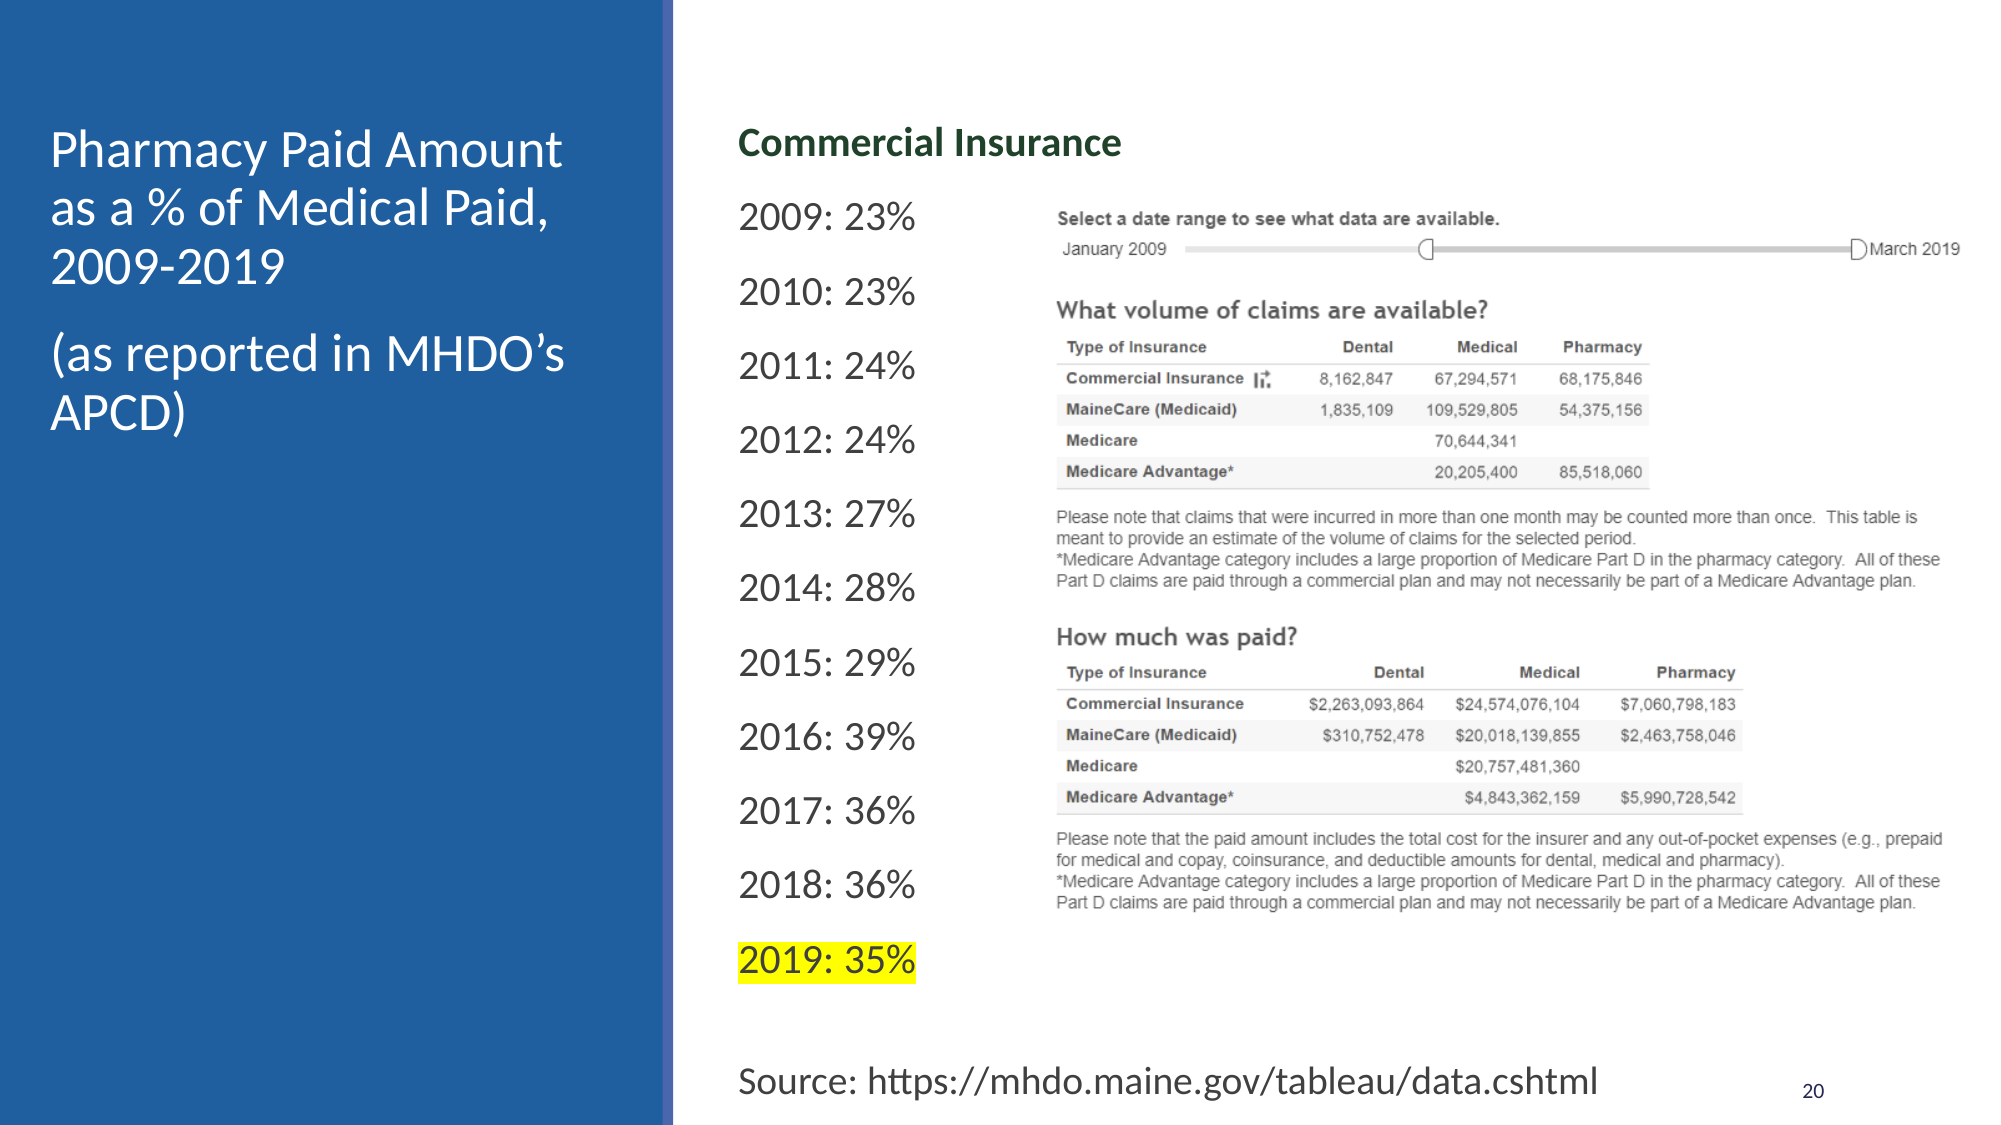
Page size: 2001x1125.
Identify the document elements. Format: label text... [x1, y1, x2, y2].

slide_number 20 [1624, 1059, 1840, 1120]
list Commercial Insurance 2009: 23% 2010: 23% 2011: 24% 2012: 24% 2013: 27% 2014: 28% 2015: 29% 2016: 39% 2017: 36% 2018: 36% 2019: 35% Source: https://mhdo.maine.gov/tableau/data.cshtml [738, 113, 1804, 1125]
picture [1036, 193, 1983, 932]
list Pharmacy Paid Amount as a % of Medical Paid, 2009-2019 (as reported in MHDO’s APCD) [35, 113, 637, 605]
